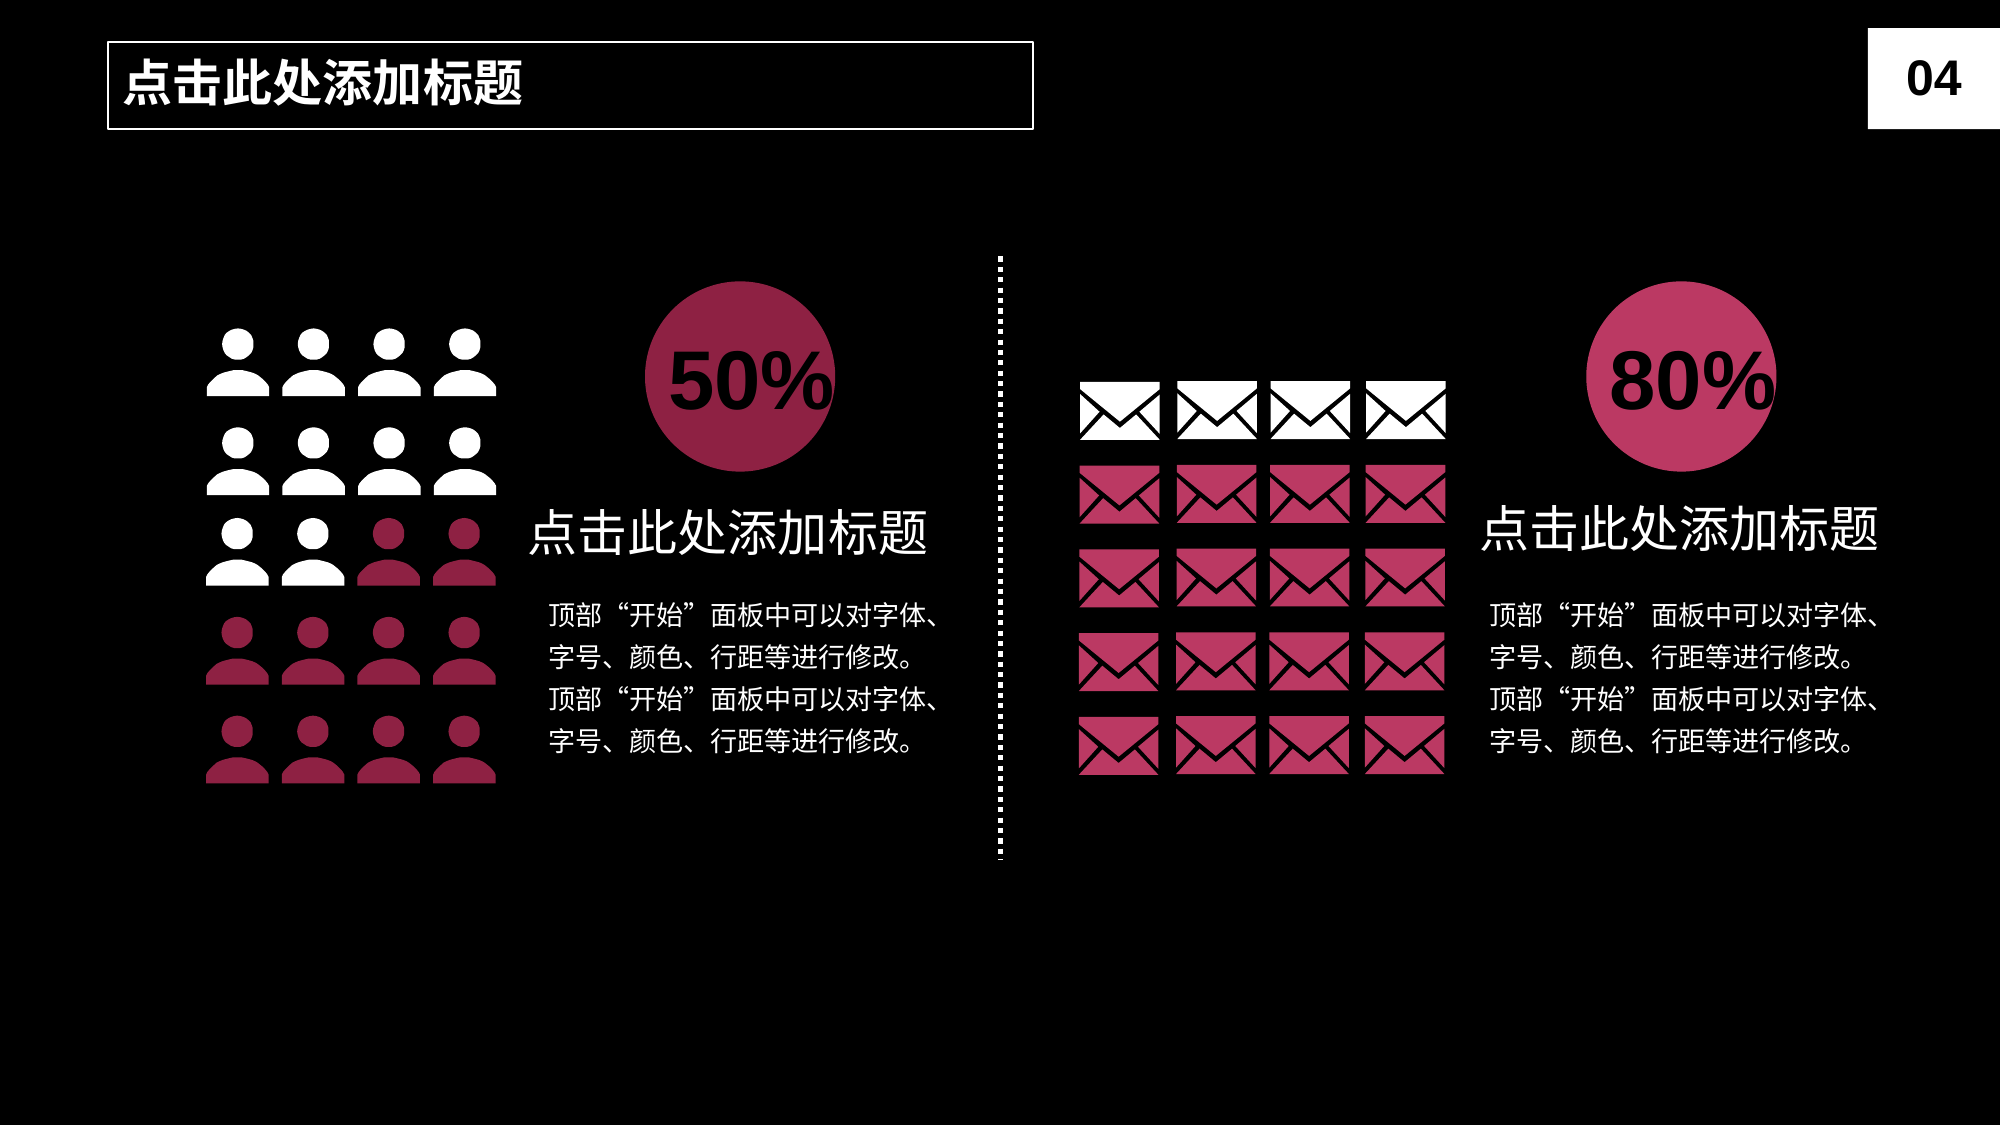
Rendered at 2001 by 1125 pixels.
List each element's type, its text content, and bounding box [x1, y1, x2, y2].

text_box [1176, 664, 1256, 691]
text_box [282, 469, 345, 496]
text_box [663, 280, 817, 318]
text_box [1365, 560, 1385, 601]
text_box [1079, 498, 1160, 524]
text_box 80% [1594, 318, 1792, 434]
text_box [206, 658, 269, 685]
text_box [1176, 497, 1257, 523]
text_box [448, 517, 480, 550]
text_box [1585, 336, 1594, 417]
text_box [297, 328, 329, 360]
text_box [1364, 728, 1385, 768]
text_box 点击此处添加标题 [513, 494, 958, 570]
text_box [1176, 477, 1197, 517]
text_box [1235, 728, 1256, 769]
text_box [1604, 434, 1759, 473]
text_box [206, 469, 270, 496]
text_box [358, 469, 421, 496]
text_box [1365, 464, 1446, 505]
text_box [1364, 632, 1445, 673]
text_box [448, 715, 480, 747]
text_box [1424, 561, 1445, 601]
text_box [1605, 280, 1758, 318]
text_box [663, 434, 818, 473]
text_box [1366, 393, 1386, 433]
text_box [221, 715, 253, 747]
text_box [1139, 394, 1160, 434]
text_box [1366, 381, 1446, 421]
text_box [1365, 497, 1446, 523]
text_box [1424, 477, 1446, 517]
text_box [282, 370, 345, 397]
text_box [1176, 581, 1257, 607]
text_box [357, 757, 420, 784]
text_box [449, 328, 481, 360]
text_box [449, 427, 481, 459]
text_box [1235, 561, 1257, 601]
text_box [1080, 414, 1160, 440]
text_box [1329, 561, 1350, 601]
text_box [372, 715, 405, 747]
text_box [1235, 645, 1256, 685]
text_box [1328, 728, 1349, 769]
list 点击此处添加标题 [107, 41, 1034, 130]
text_box [1366, 413, 1446, 440]
text_box [281, 757, 345, 784]
text_box [1177, 381, 1257, 421]
text_box [372, 616, 405, 649]
text_box [1269, 560, 1290, 601]
text_box [643, 335, 653, 418]
text_box [1236, 477, 1257, 517]
text_box [433, 370, 497, 397]
text_box [358, 370, 421, 397]
text_box [1270, 413, 1351, 440]
text_box [1078, 645, 1099, 685]
text_box [1176, 560, 1196, 601]
text_box [1079, 581, 1159, 608]
text_box [1079, 477, 1100, 518]
text_box [373, 427, 405, 459]
text_box [433, 559, 496, 586]
text_box [1329, 393, 1351, 434]
text_box [1176, 632, 1256, 673]
text_box [222, 328, 254, 360]
text_box [1078, 729, 1099, 769]
text_box [1177, 393, 1197, 433]
text_box [281, 658, 345, 685]
text_box [1365, 477, 1386, 517]
text_box [1329, 477, 1350, 517]
text_box [1364, 716, 1445, 756]
text_box [1425, 393, 1446, 434]
text_box [221, 517, 253, 550]
text_box [373, 328, 405, 360]
text_box [206, 757, 269, 784]
text_box 点击此处添加标题 [1464, 490, 1895, 565]
text_box [206, 559, 269, 586]
list 04 [1867, 28, 2000, 130]
text_box [1424, 645, 1445, 685]
text_box [1176, 716, 1256, 756]
text_box [372, 517, 405, 550]
text_box [1269, 748, 1349, 775]
text_box [1269, 664, 1349, 691]
text_box [1269, 548, 1350, 589]
text_box [297, 427, 329, 459]
text_box [1270, 464, 1350, 505]
text_box [1138, 478, 1160, 518]
text_box [1138, 645, 1159, 686]
text_box [1270, 477, 1290, 517]
text_box [433, 757, 496, 784]
text_box [222, 427, 254, 459]
text_box [1176, 728, 1196, 768]
text_box [1079, 465, 1160, 506]
text_box [1269, 728, 1289, 768]
text_box 顶部“开始”面板中可以对字体、字号、颜色、行距等进行修改。顶部“开始”面板中可以对字体、字号、颜色、行距等进行修改。 [1474, 580, 1888, 765]
text_box [448, 616, 480, 649]
text_box [1365, 581, 1445, 607]
text_box [221, 616, 253, 649]
text_box [1269, 716, 1349, 756]
text_box [1364, 748, 1445, 775]
text_box [1424, 728, 1445, 769]
text_box [1079, 561, 1099, 601]
text_box [1236, 393, 1257, 434]
text_box [281, 559, 345, 586]
text_box [1364, 644, 1385, 684]
text_box [1138, 729, 1159, 769]
text_box [1138, 562, 1159, 602]
text_box [1269, 581, 1350, 607]
text_box [1078, 716, 1159, 757]
text_box [1176, 548, 1257, 589]
text_box [357, 559, 420, 586]
text_box [1270, 381, 1351, 421]
text_box 顶部“开始”面板中可以对字体、字号、颜色、行距等进行修改。顶部“开始”面板中可以对字体、字号、颜色、行距等进行修改。 [533, 580, 947, 765]
text_box [1078, 749, 1159, 775]
text_box [1270, 393, 1291, 433]
text_box [297, 616, 329, 649]
text_box [1080, 394, 1100, 434]
text_box [297, 715, 329, 747]
text_box [1364, 664, 1445, 691]
text_box [297, 517, 329, 550]
text_box [433, 658, 496, 685]
text_box [1078, 665, 1159, 692]
text_box [1176, 644, 1196, 684]
text_box [1176, 464, 1257, 505]
text_box [357, 658, 420, 685]
text_box [1177, 413, 1257, 440]
text_box [1080, 381, 1160, 422]
text_box [1270, 497, 1350, 523]
text_box [1365, 548, 1445, 589]
text_box [433, 469, 497, 496]
text_box [1269, 632, 1349, 673]
text_box [1079, 549, 1159, 590]
text_box [1269, 644, 1289, 684]
text_box [1328, 645, 1349, 685]
text_box [1176, 748, 1256, 775]
text_box [206, 370, 270, 397]
text_box 50% [653, 318, 850, 434]
text_box [1078, 633, 1159, 673]
